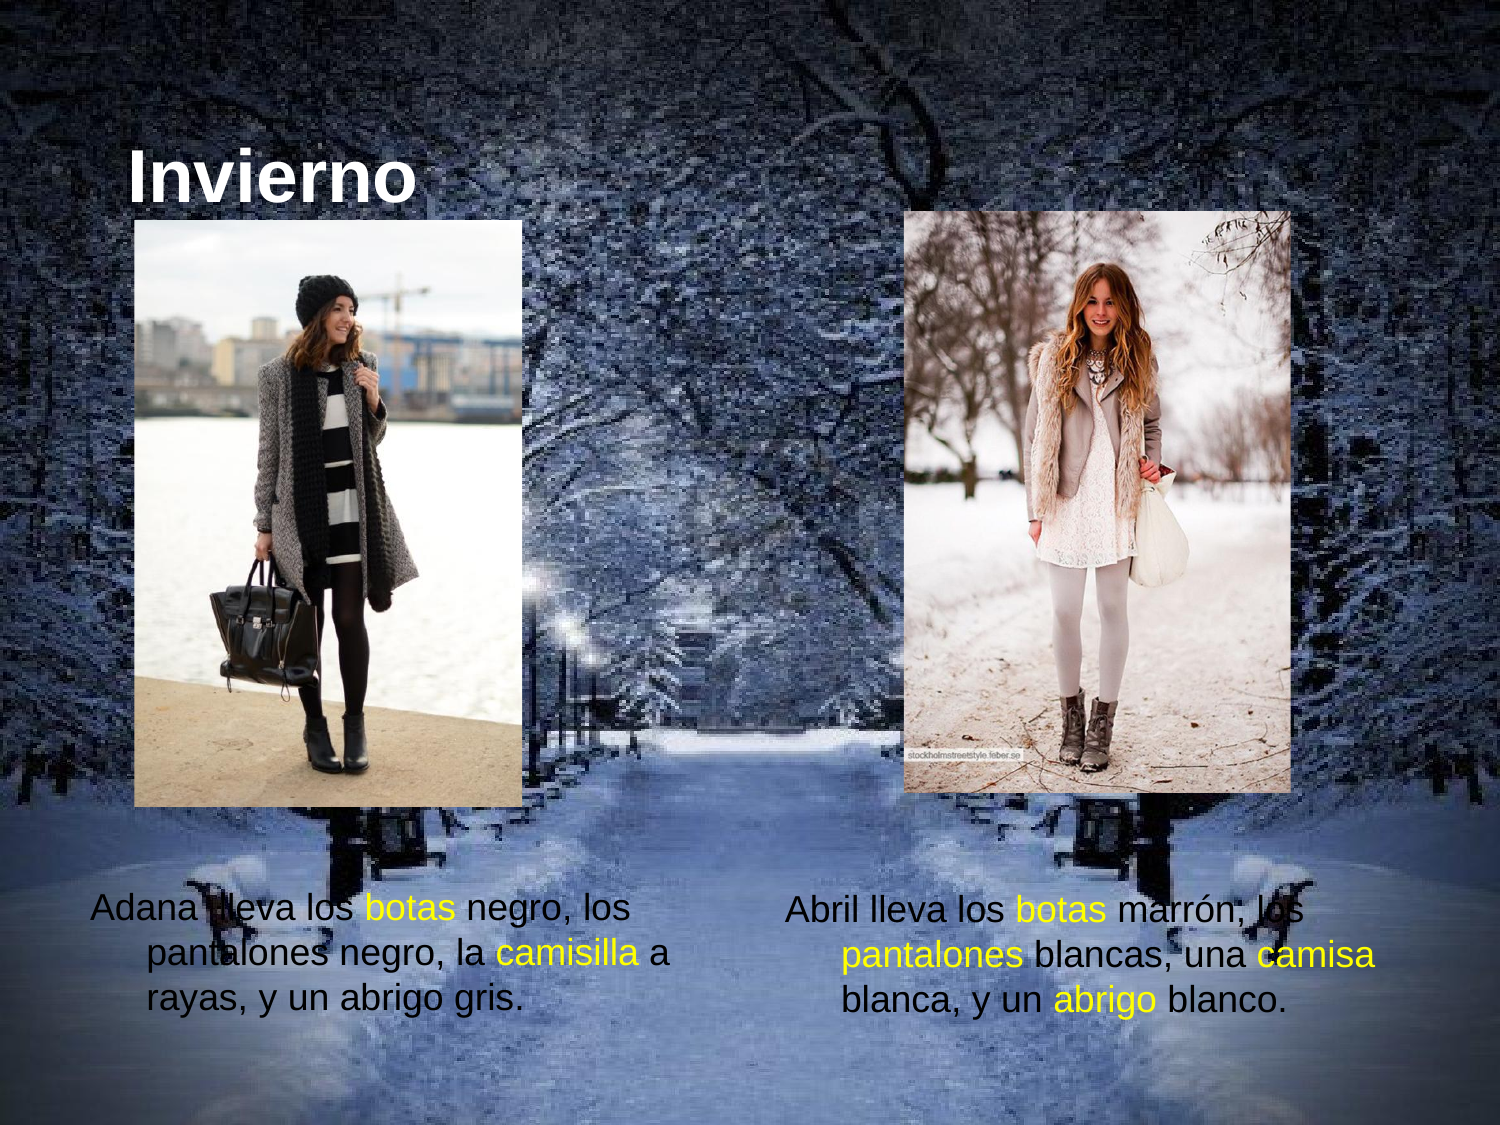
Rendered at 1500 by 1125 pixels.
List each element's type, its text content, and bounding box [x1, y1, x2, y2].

title Invierno [75, 14, 1425, 233]
list Adana lleva los botas negro, los pantalones negro, la camisilla a rayas, y un abrigo gris. [75, 868, 731, 1125]
text_box [134, 220, 523, 807]
list Abril lleva los botas marrón, los pantalones blancas, una camisa blanca, y un abrigo blanco. [769, 870, 1425, 1125]
text_box [903, 211, 1291, 793]
picture [0, 0, 1500, 1125]
